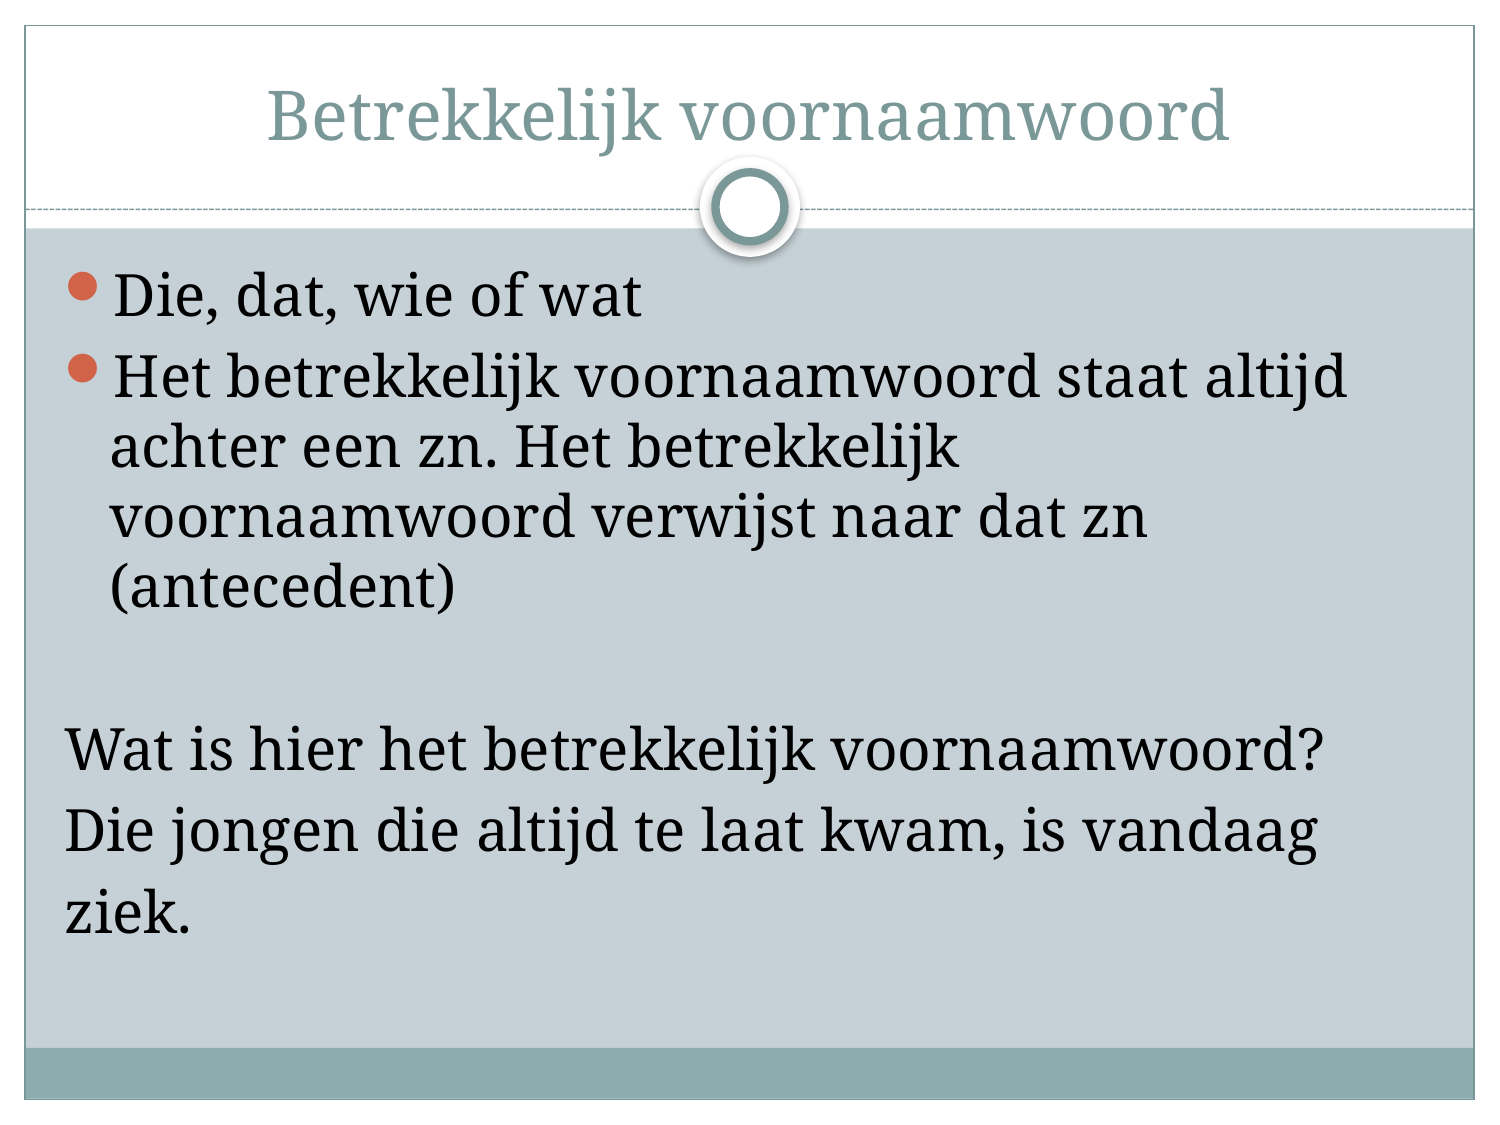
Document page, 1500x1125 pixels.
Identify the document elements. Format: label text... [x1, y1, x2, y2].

title Betrekkelijk voornaamwoord [49, 37, 1450, 162]
list Die, dat, wie of wat Het betrekkelijk voornaamwoord staat altijd achter een zn. Het betrekkelijk voornaamwoord verwijst naar dat zn (antecedent) Wat is hier het betrekkelijk voornaamwoord? Die jongen die altijd te laat kwam, is vandaag ziek. [49, 250, 1445, 1001]
